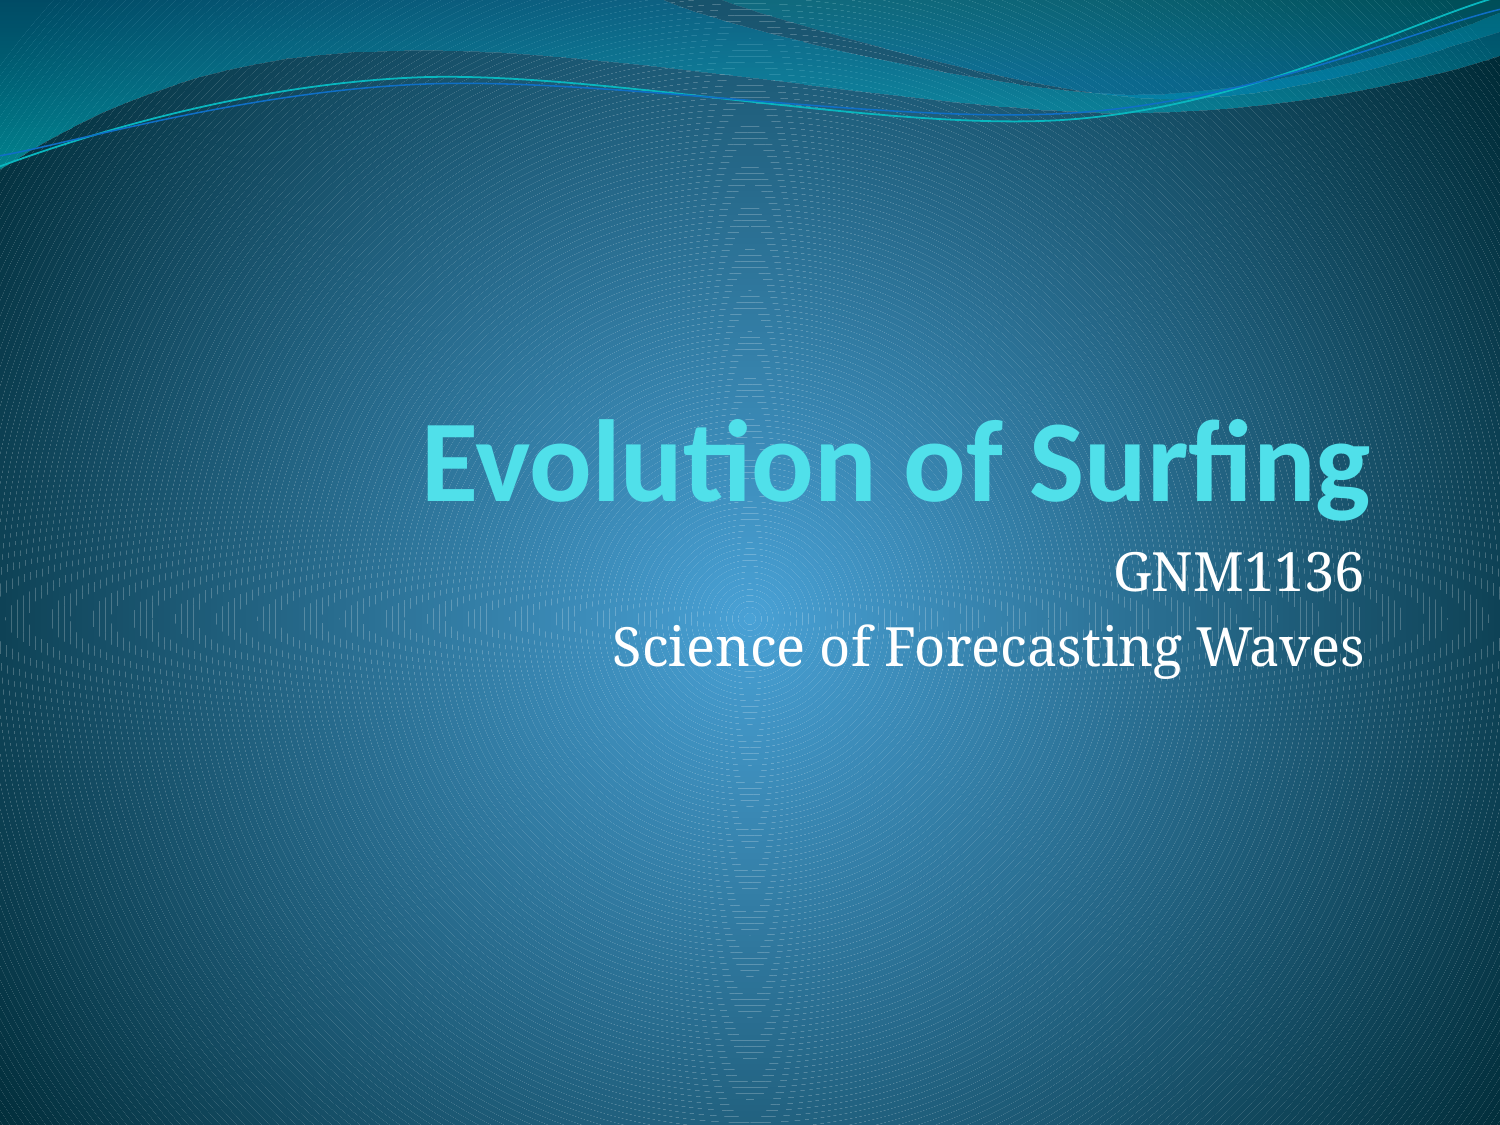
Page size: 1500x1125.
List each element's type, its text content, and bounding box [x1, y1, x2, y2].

subtitle GNM1136 Science of Forecasting Waves [87, 529, 1376, 818]
title Evolution of Surfing [87, 224, 1376, 525]
